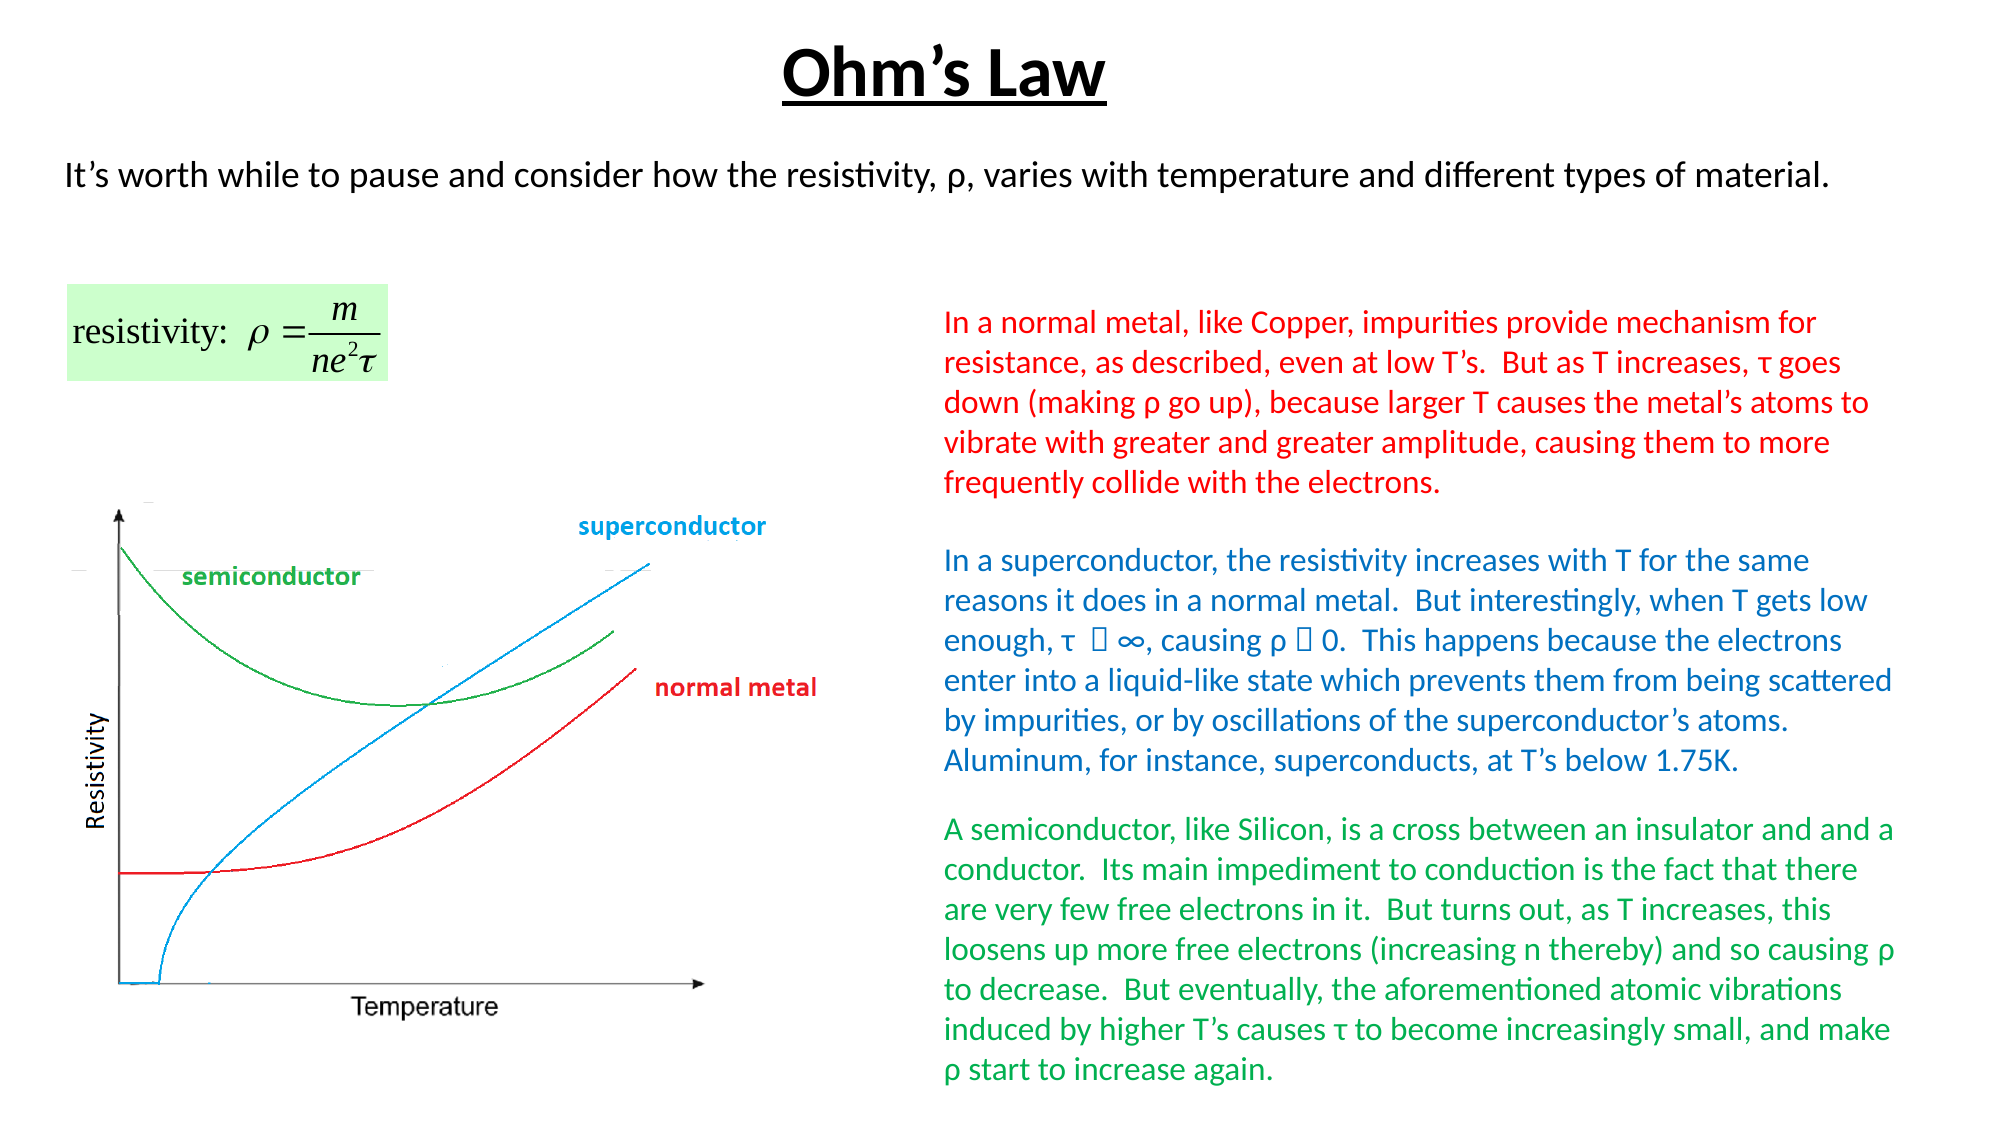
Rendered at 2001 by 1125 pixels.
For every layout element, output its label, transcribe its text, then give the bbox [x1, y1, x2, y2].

text_box Ohm’s Law [767, 27, 1259, 121]
text_box A semiconductor, like Silicon, is a cross between an insulator and and a conductor. Its main impediment to conduction is the fact that there are very few free electrons in it. But turns out, as T increases, this loosens up more free electrons (increasing n thereby) and so causing ρ to decrease. But eventually, the aforementioned atomic vibrations induced by higher T’s causes τ to become increasingly small, and make ρ start to increase again. [929, 800, 1918, 1095]
text_box In a normal metal, like Copper, impurities provide mechanism for resistance, as described, even at low T’s. But as T increases, τ goes down (making ρ go up), because larger T causes the metal’s atoms to vibrate with greater and greater amplitude, causing them to more frequently collide with the electrons. [929, 293, 1933, 508]
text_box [66, 284, 388, 382]
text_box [22, 424, 874, 1063]
text_box In a superconductor, the resistivity increases with T for the same reasons it does in a normal metal. But interestingly, when T gets low enough, τ  ∞, causing ρ  0. This happens because the electrons enter into a liquid-like state which prevents them from being scattered by impurities, or by oscillations of the superconductor’s atoms. Aluminum, for instance, superconducts, at T’s below 1.75K. [929, 530, 1918, 786]
text_box It’s worth while to pause and consider how the resistivity, ρ, varies with temperature and different types of material. [49, 142, 1933, 202]
